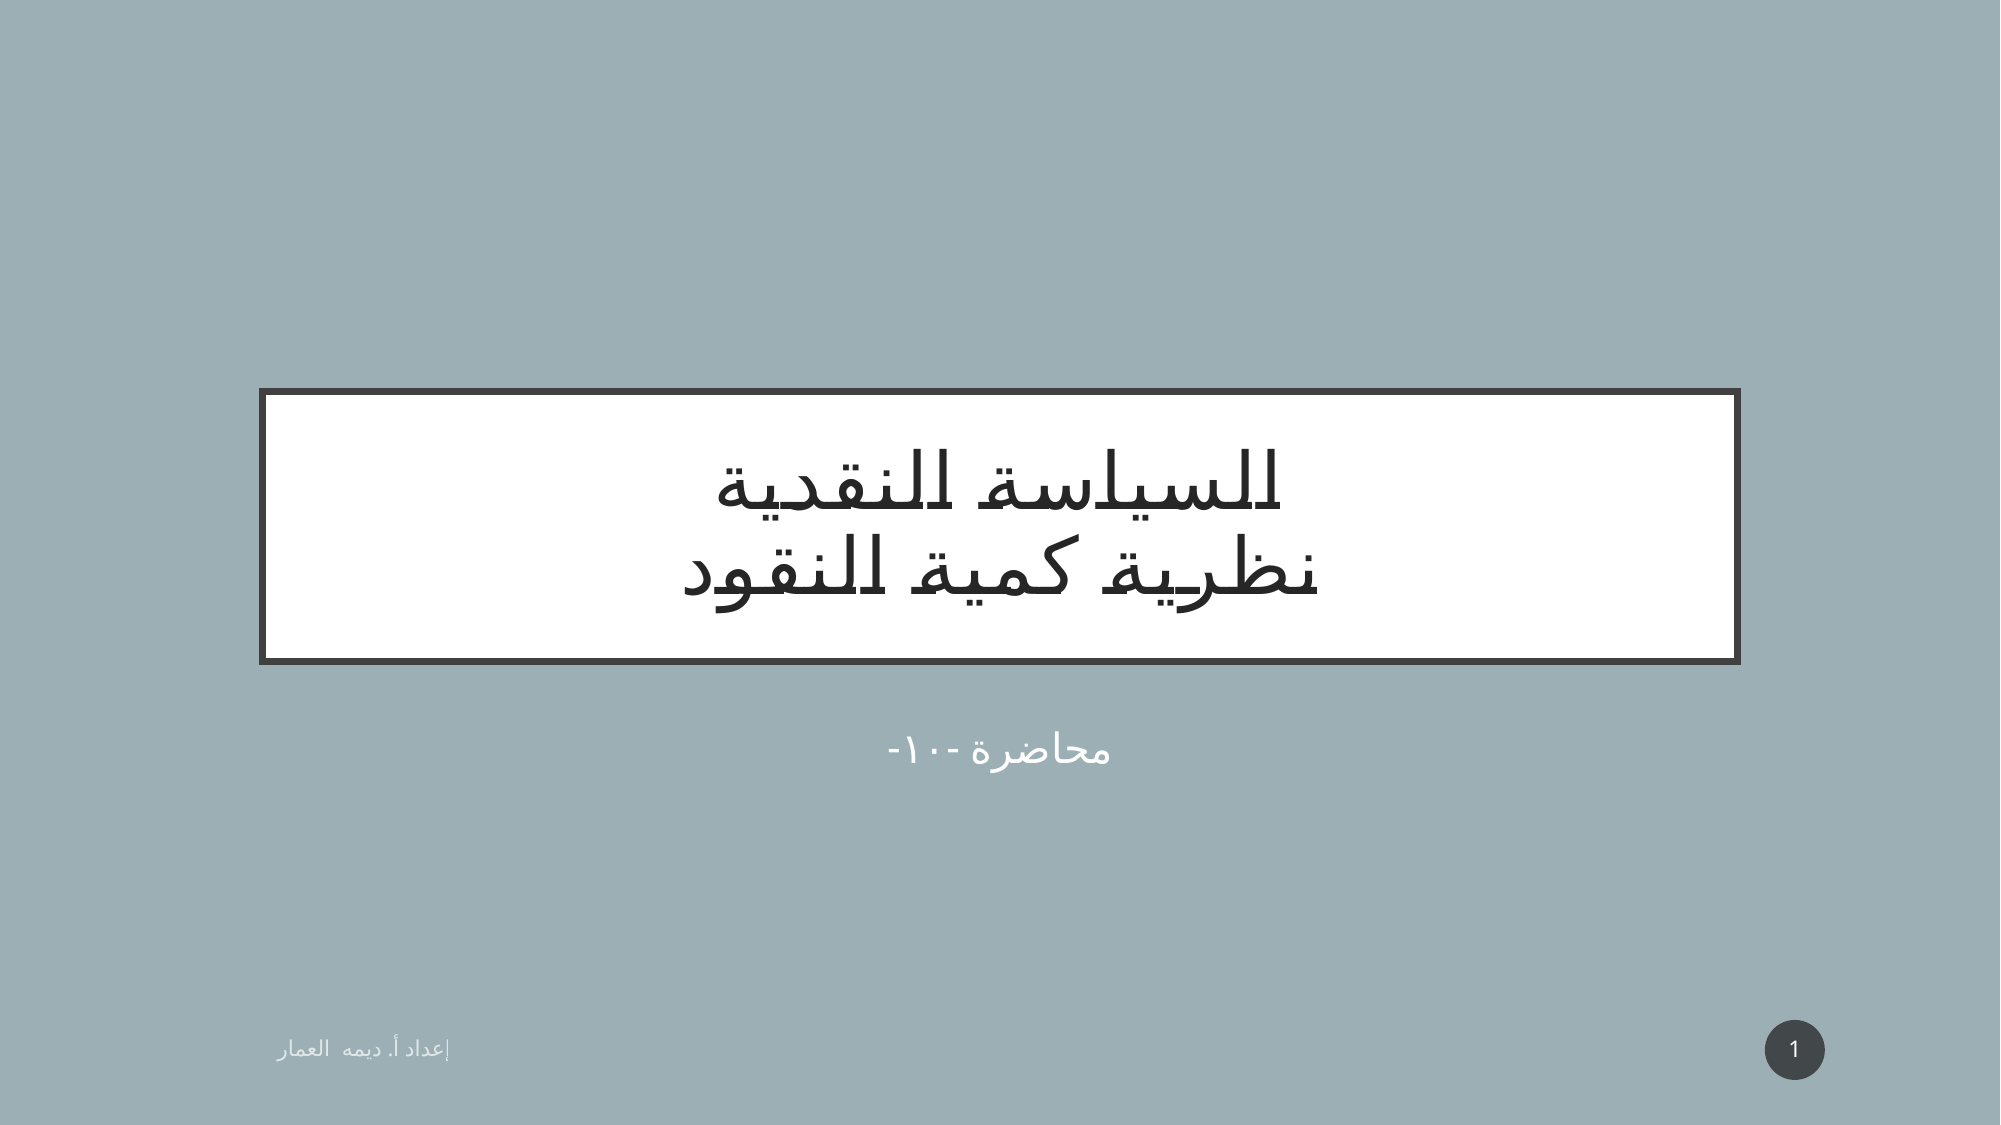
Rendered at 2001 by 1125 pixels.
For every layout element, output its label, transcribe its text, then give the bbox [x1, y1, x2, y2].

slide_number 1 [1764, 1019, 1825, 1080]
title السياسة النقدية نظرية كمية النقود [259, 388, 1741, 665]
footer إعداد أ. ديمه العمار [262, 1023, 1231, 1076]
subtitle محاضرة -١٠- [442, 713, 1558, 918]
